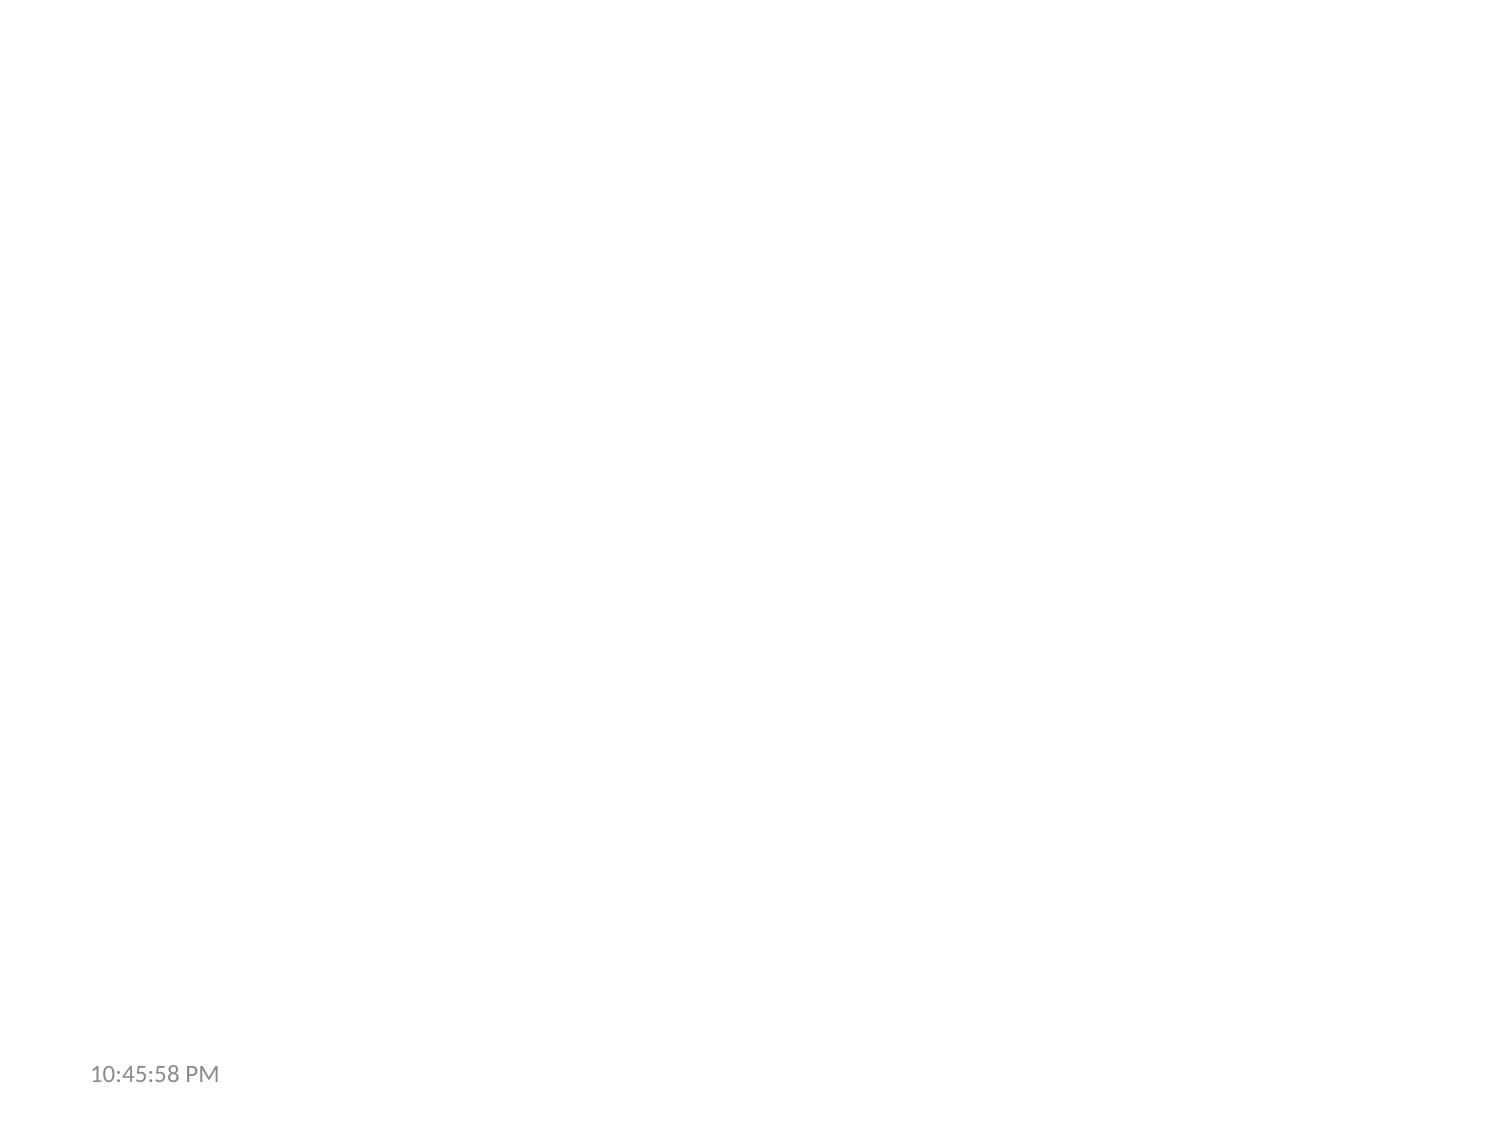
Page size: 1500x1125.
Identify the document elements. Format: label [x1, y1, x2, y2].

slide_number [75, 1042, 425, 1103]
